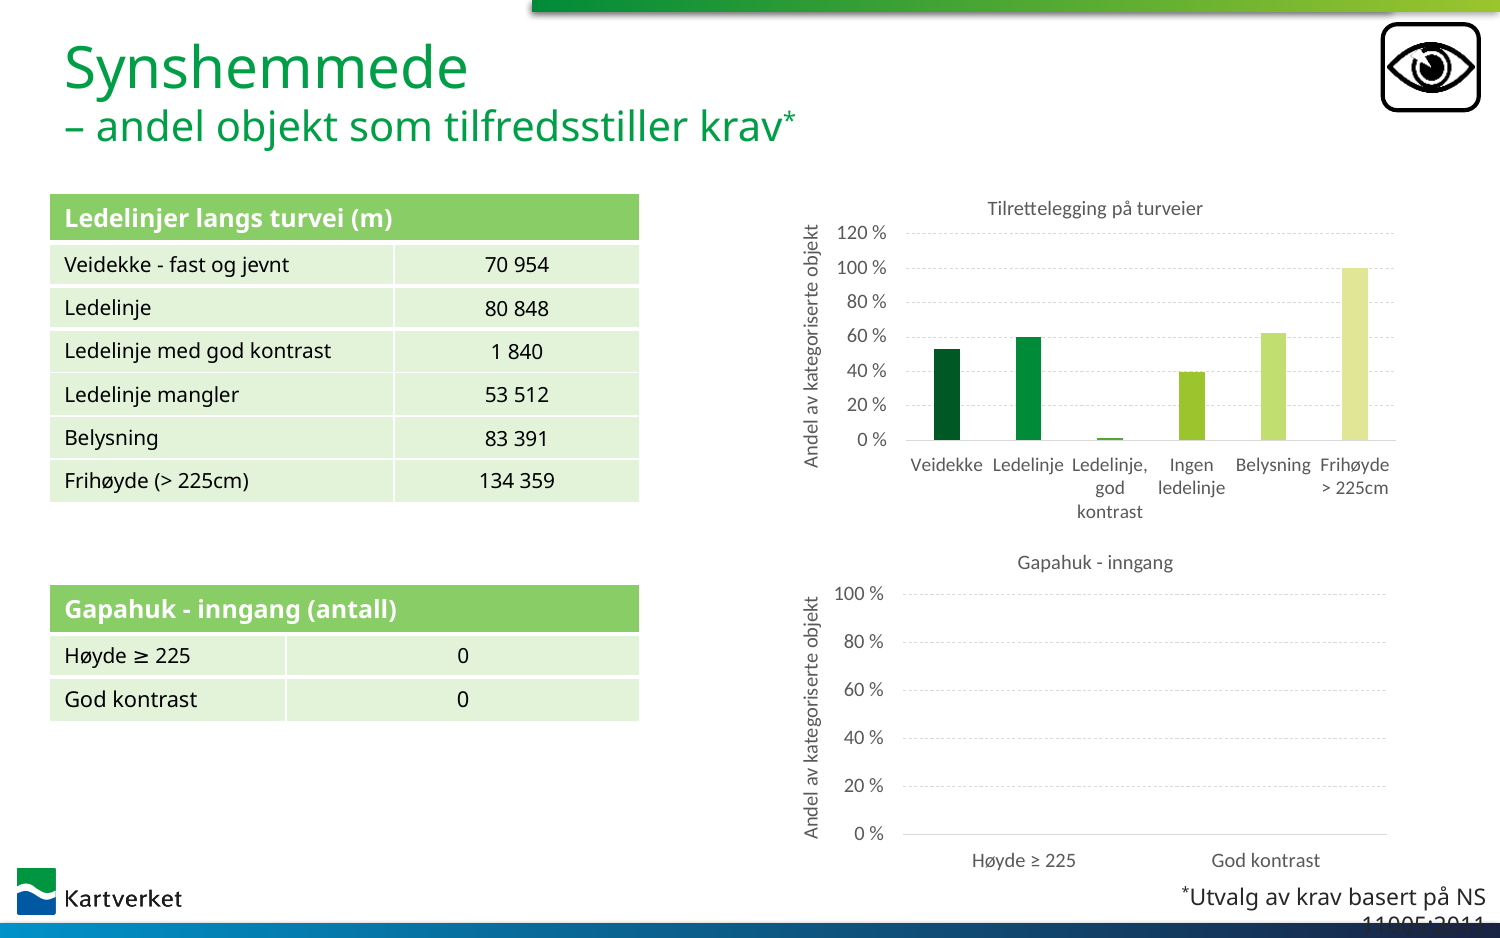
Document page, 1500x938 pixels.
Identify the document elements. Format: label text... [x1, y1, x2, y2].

table_cell Ledelinje mangler [50, 373, 393, 415]
table_cell 1 840 [395, 331, 639, 372]
table_cell 134 359 [395, 460, 639, 502]
text_box *Utvalg av krav basert på NS 11005:2011 [1068, 873, 1500, 938]
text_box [1382, 24, 1480, 111]
table_cell 83 391 [395, 417, 639, 458]
text_box Synshemmede – andel objekt som tilfredsstiller krav* [49, 24, 1431, 158]
table_cell Veidekke - fast og jevnt [50, 245, 393, 284]
picture [791, 187, 1400, 526]
picture [791, 541, 1400, 880]
table_cell Ledelinje med god kontrast [50, 331, 393, 372]
table_cell 70 954 [395, 245, 639, 284]
table_cell 80 848 [395, 288, 639, 327]
table_header Ledelinjer langs turvei (m) [50, 194, 639, 240]
table_cell Ledelinje [50, 288, 393, 327]
table_cell God kontrast [50, 679, 285, 721]
table_cell 0 [287, 679, 639, 721]
table_cell Belysning [50, 417, 393, 458]
table_cell Frihøyde (> 225cm) [50, 460, 393, 502]
table_cell 0 [287, 636, 639, 675]
table_header Gapahuk - inngang (antall) [50, 585, 639, 632]
table_cell 53 512 [395, 373, 639, 415]
table_cell Høyde ≥ 225 [50, 636, 285, 675]
